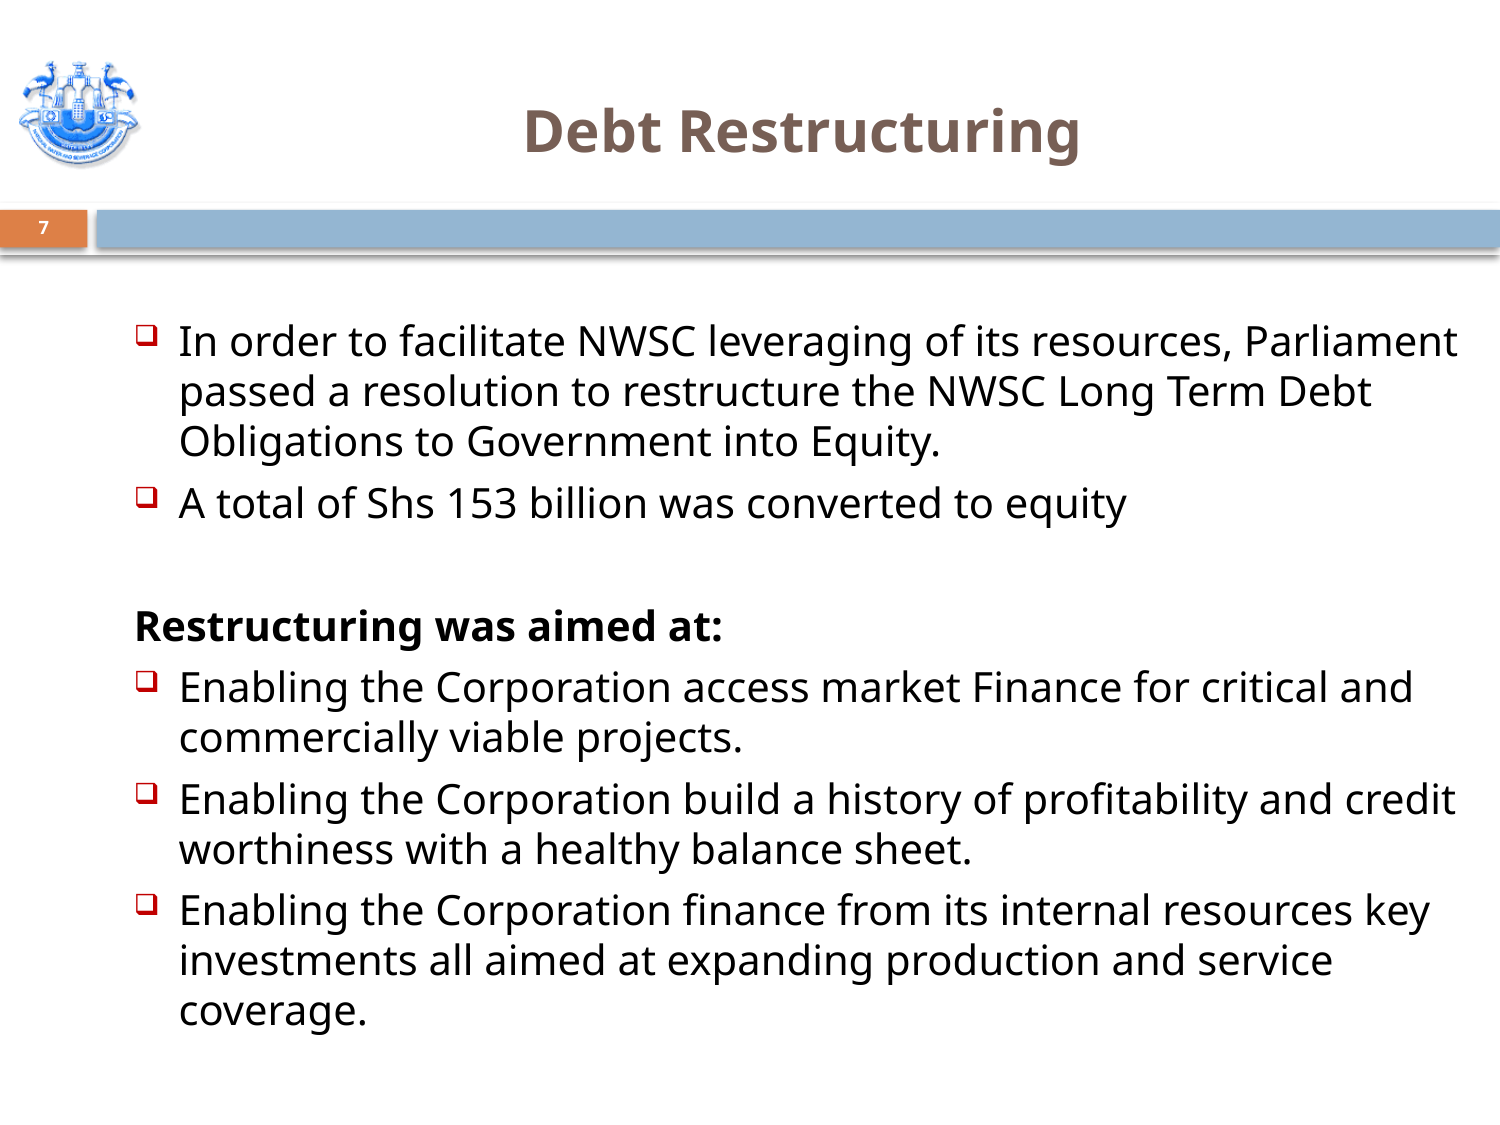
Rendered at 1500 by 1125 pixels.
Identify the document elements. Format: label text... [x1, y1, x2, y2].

slide_number 7 [0, 208, 88, 249]
title Debt Restructuring [140, 58, 1466, 200]
list In order to facilitate NWSC leveraging of its resources, Parliament passed a resolution to restructure the NWSC Long Term Debt Obligations to Government into Equity. A total of Shs 153 billion was converted to equity Restructuring was aimed at: Enabling the Corporation access market Finance for critical and commercially viable projects. Enabling the Corporation build a history of profitability and credit worthiness with a healthy balance sheet. Enabling the Corporation finance from its internal resources key investments all aimed at expanding production and service coverage. [58, 245, 1477, 1091]
picture [0, 58, 140, 171]
